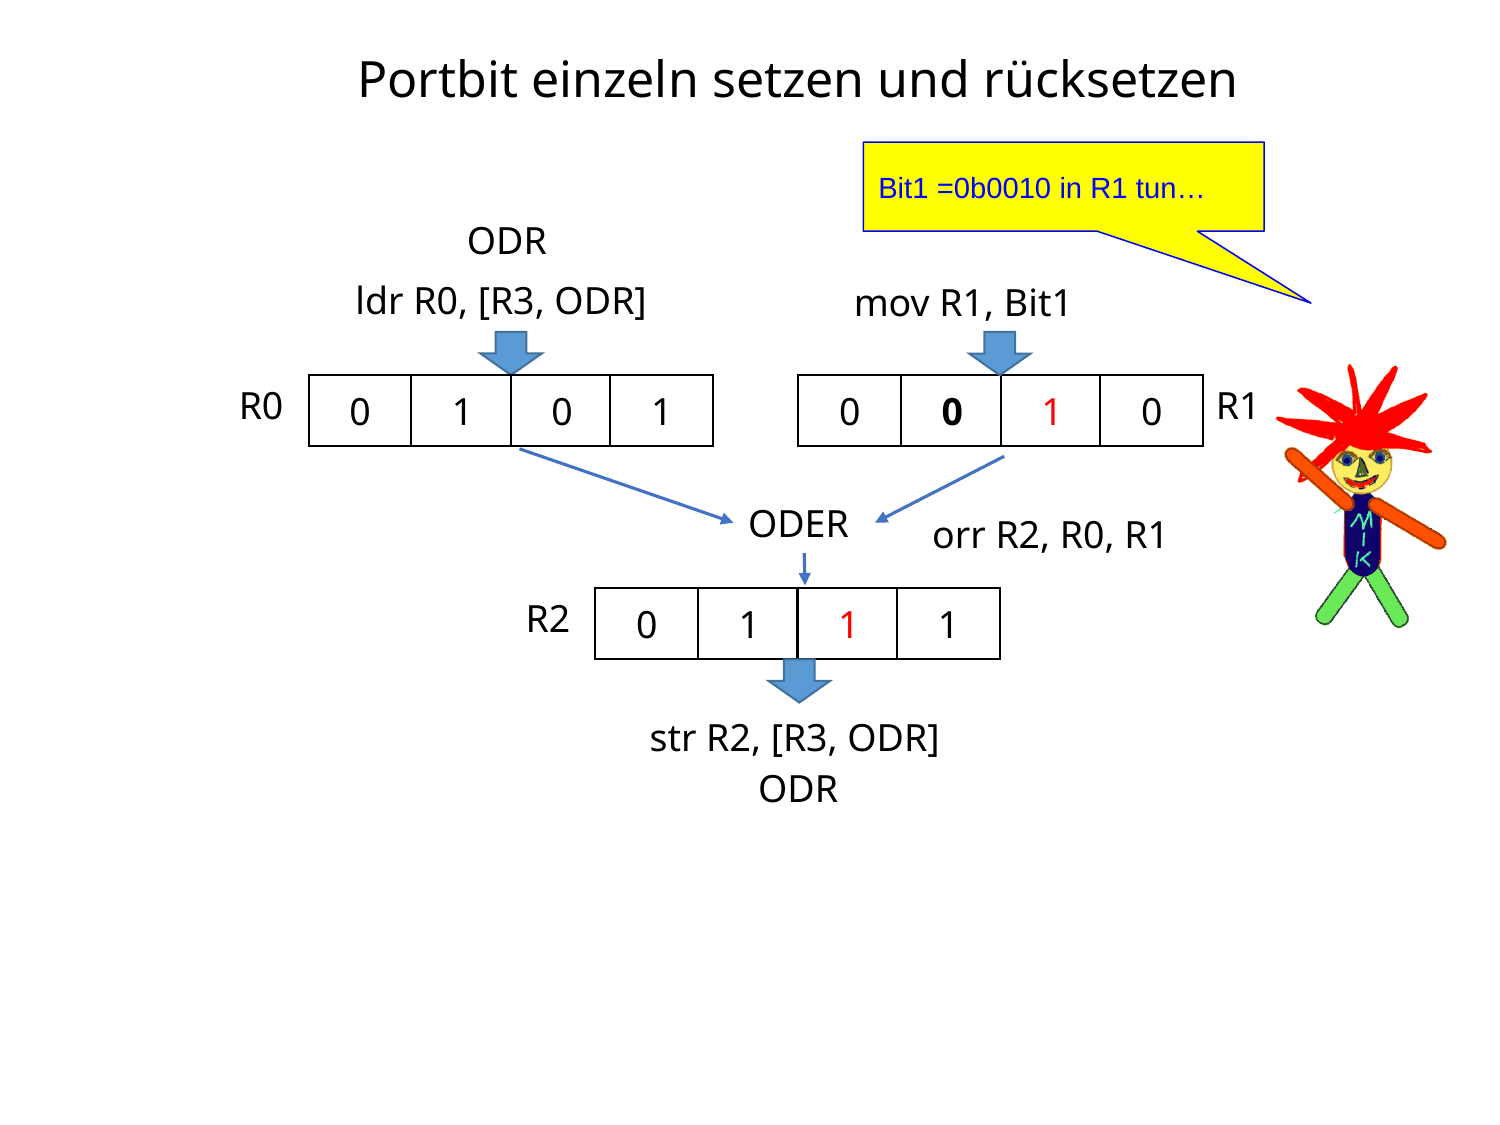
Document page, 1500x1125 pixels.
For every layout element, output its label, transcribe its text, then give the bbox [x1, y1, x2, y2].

title Portbit einzeln setzen und rücksetzen [160, 41, 1436, 116]
text_box Bit1 =0b0010 in R1 tun… [1281, 284, 1311, 304]
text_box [223, 208, 1277, 820]
text_box Bit1 =0b0010 in R1 tun… [863, 142, 1265, 207]
picture [1263, 354, 1455, 635]
